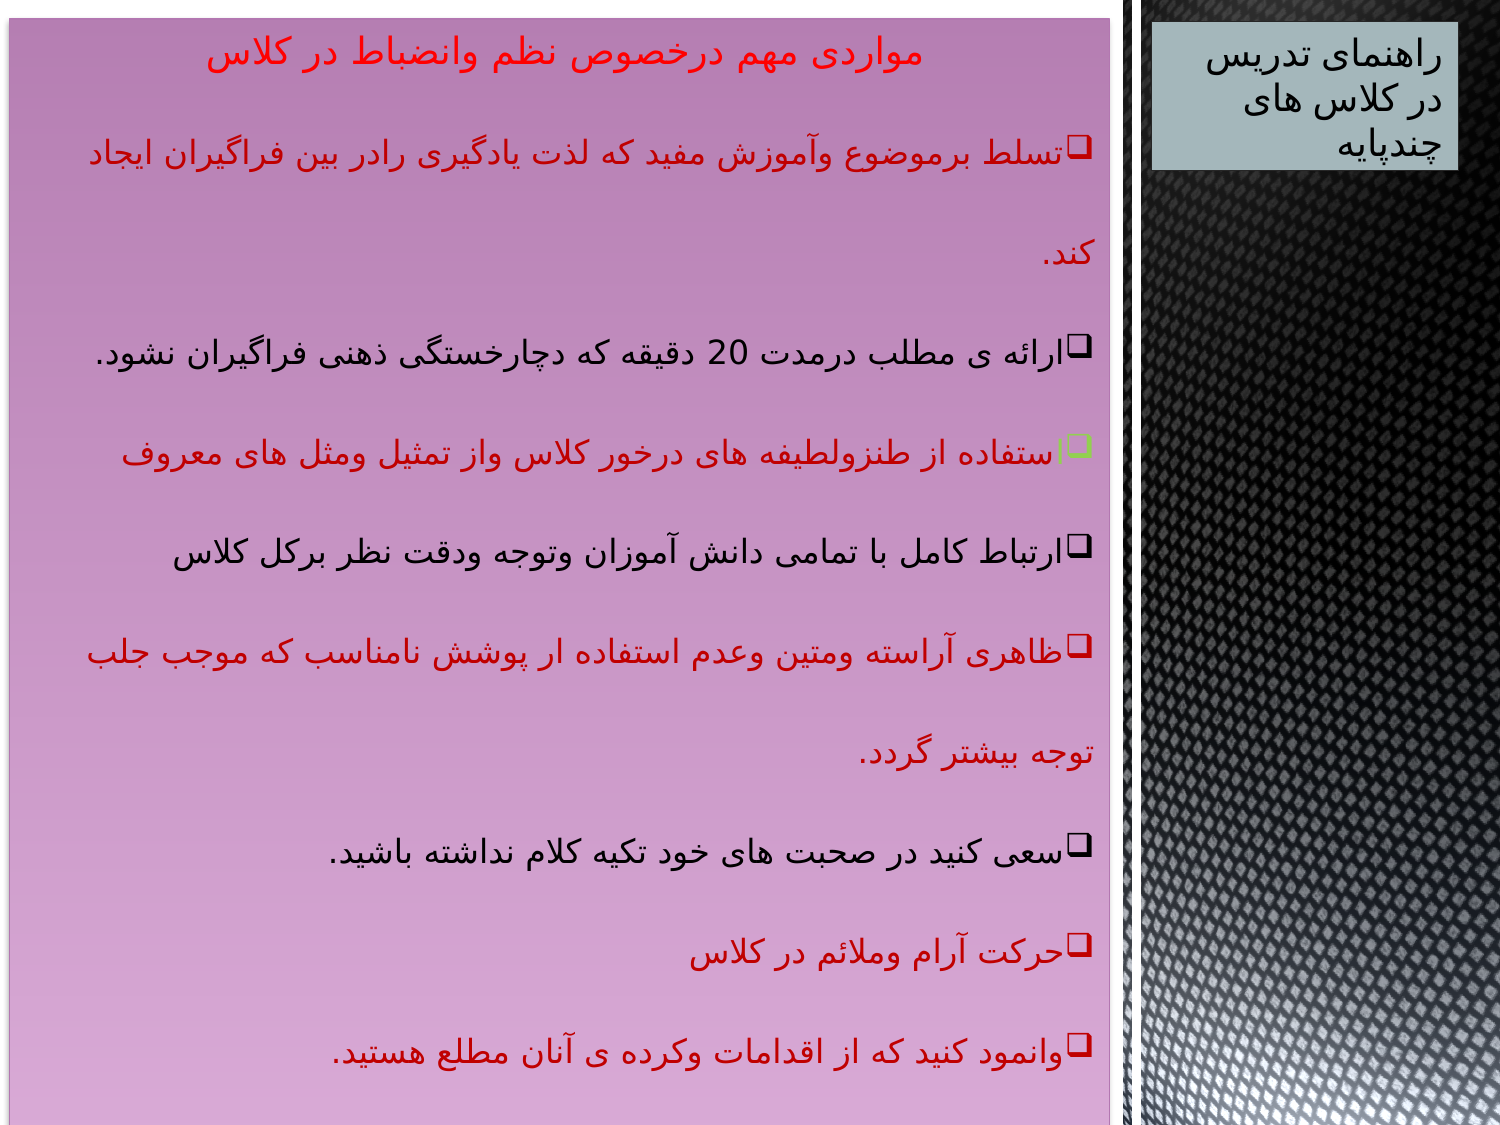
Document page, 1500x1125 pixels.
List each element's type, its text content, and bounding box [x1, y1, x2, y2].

text_box راهنمای تدریس در کلاس های چندپایه [1151, 21, 1459, 171]
text_box مواردی مهم درخصوص نظم وانضباط در کلاس تسلط برموضوع وآموزش مفید که لذت یادگیری رادر بین فراگیران ایجاد کند. ارائه ی مطلب درمدت 20 دقیقه که دچارخستگی ذهنی فراگیران نشود. استفاده از طنزولطیفه های درخور کلاس واز تمثیل ومثل های معروف ارتباط کامل با تمامی دانش آموزان وتوجه ودقت نظر برکل کلاس ظاهری آراسته ومتین وعدم استفاده ار پوشش نامناسب که موجب جلب توجه بیشتر گردد. سعی کنید در صحبت های خود تکیه کلام نداشته باشید. حرکت آرام وملائم در کلاس وانمود کنید که از اقدامات وکرده ی آنان مطلع هستید. تهیه ی قوانینی با کمک فراگیران ونصب آن در کلاس درجهت حفظ نظم وانضباط ارائه ی اخطار بالحنی مناسب وآرام [9, 18, 1110, 1125]
picture [1123, 0, 1500, 1125]
